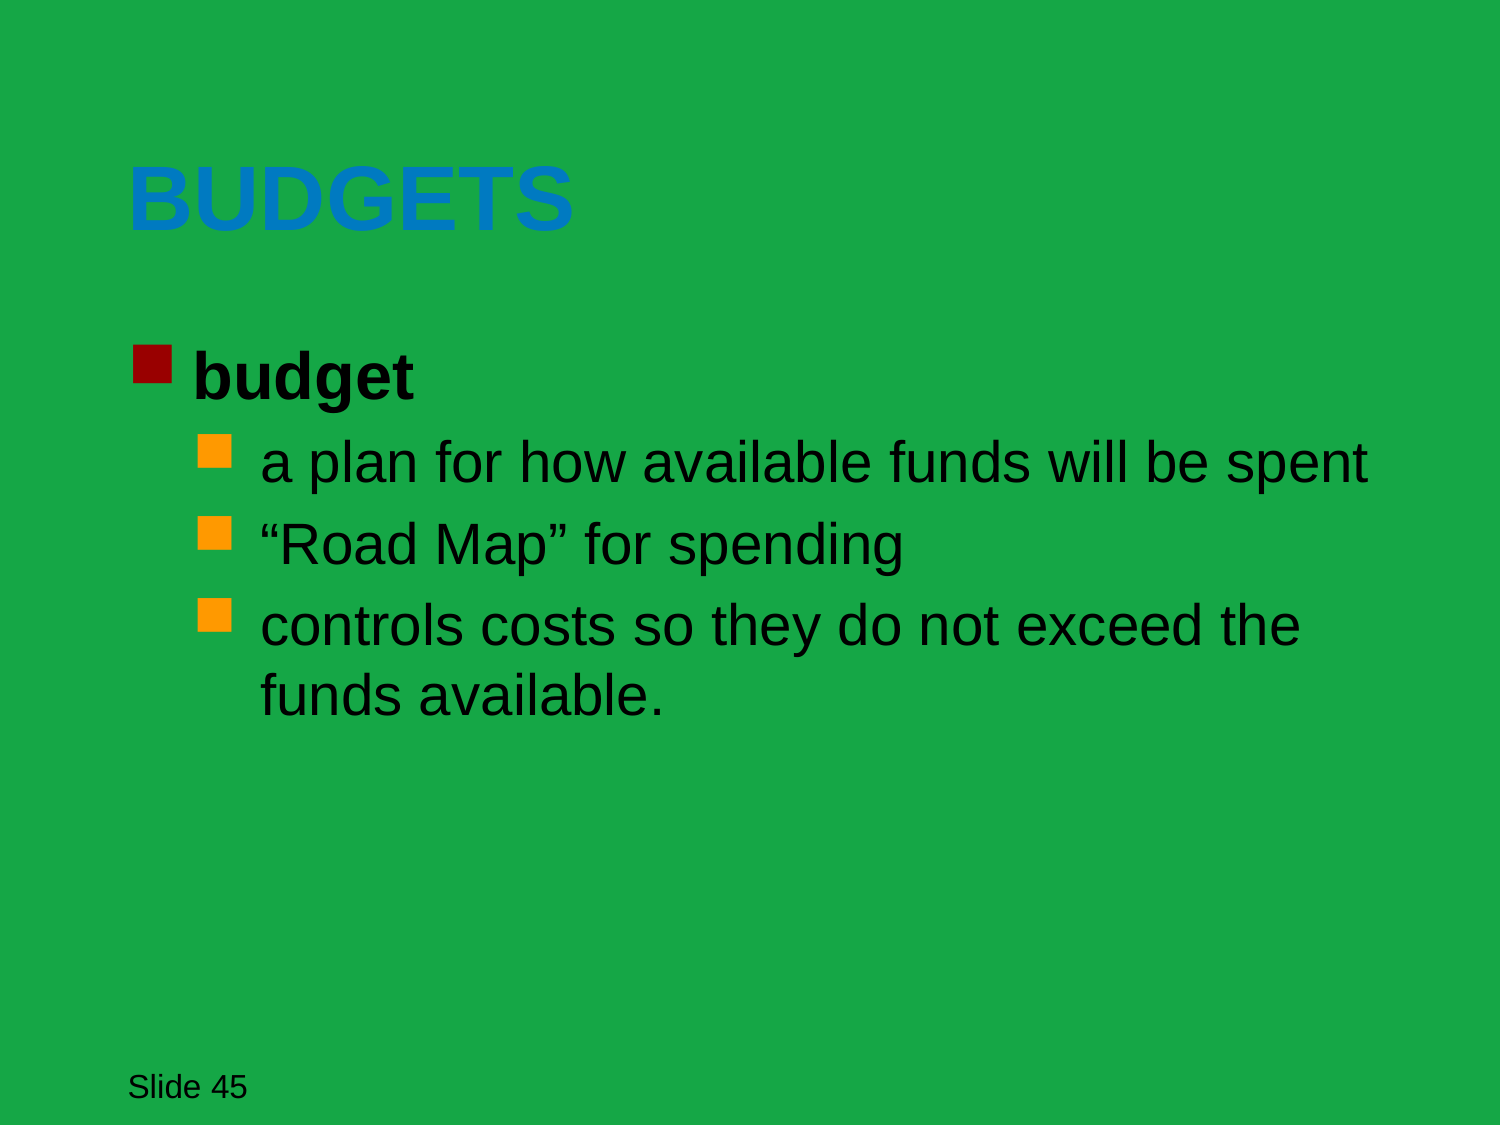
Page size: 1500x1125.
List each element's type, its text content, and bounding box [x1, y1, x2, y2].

slide_number Slide 45 [112, 1037, 425, 1113]
list budget a plan for how available funds will be spent “Road Map” for spending controls costs so they do not exceed the funds available. [112, 324, 1450, 975]
title BUDGETS [112, 99, 1388, 288]
